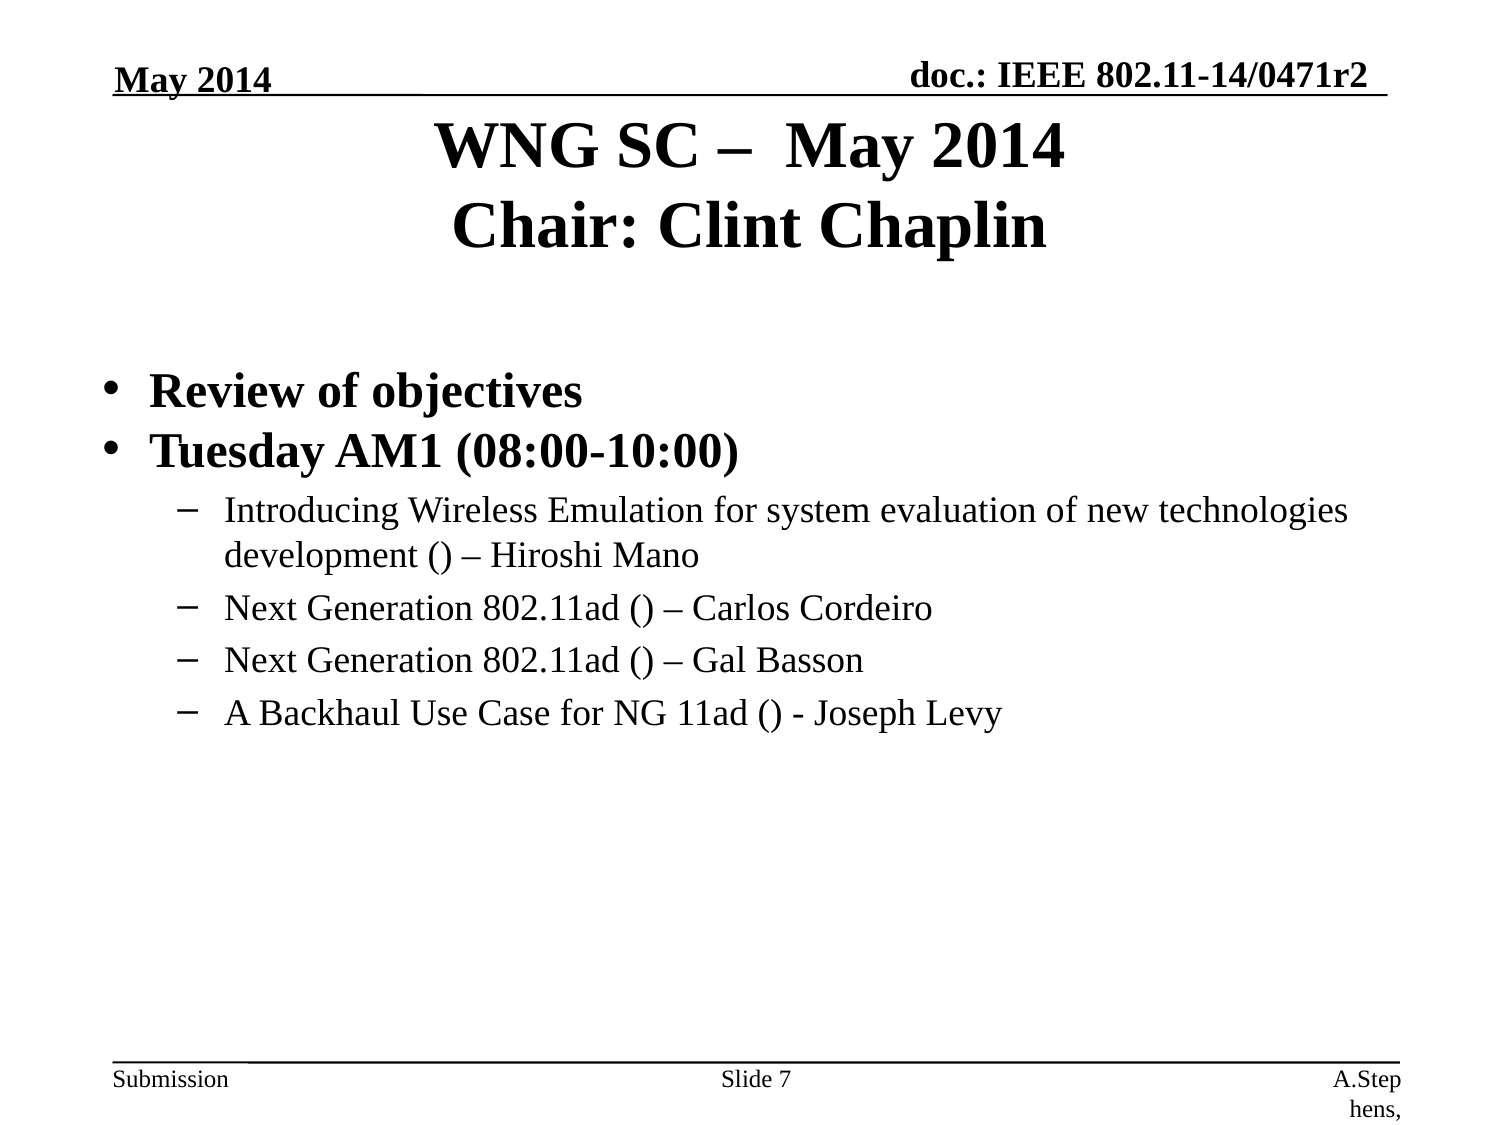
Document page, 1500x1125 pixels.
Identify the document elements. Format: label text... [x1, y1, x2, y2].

footer A.Stephens, Intel, D. Stanley, Aruba [1325, 1062, 1402, 1093]
title WNG SC – May 2014 Chair: Clint Chaplin [112, 125, 1388, 238]
slide_number Slide 7 [712, 1062, 800, 1093]
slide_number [114, 54, 309, 100]
text_box Review of objectives Tuesday AM1 (08:00-10:00) Introducing Wireless Emulation for system evaluation of new technologies development () – Hiroshi Mano Next Generation 802.11ad () – Carlos Cordeiro Next Generation 802.11ad () – Gal Basson A Backhaul Use Case for NG 11ad () - Joseph Levy [87, 350, 1450, 790]
